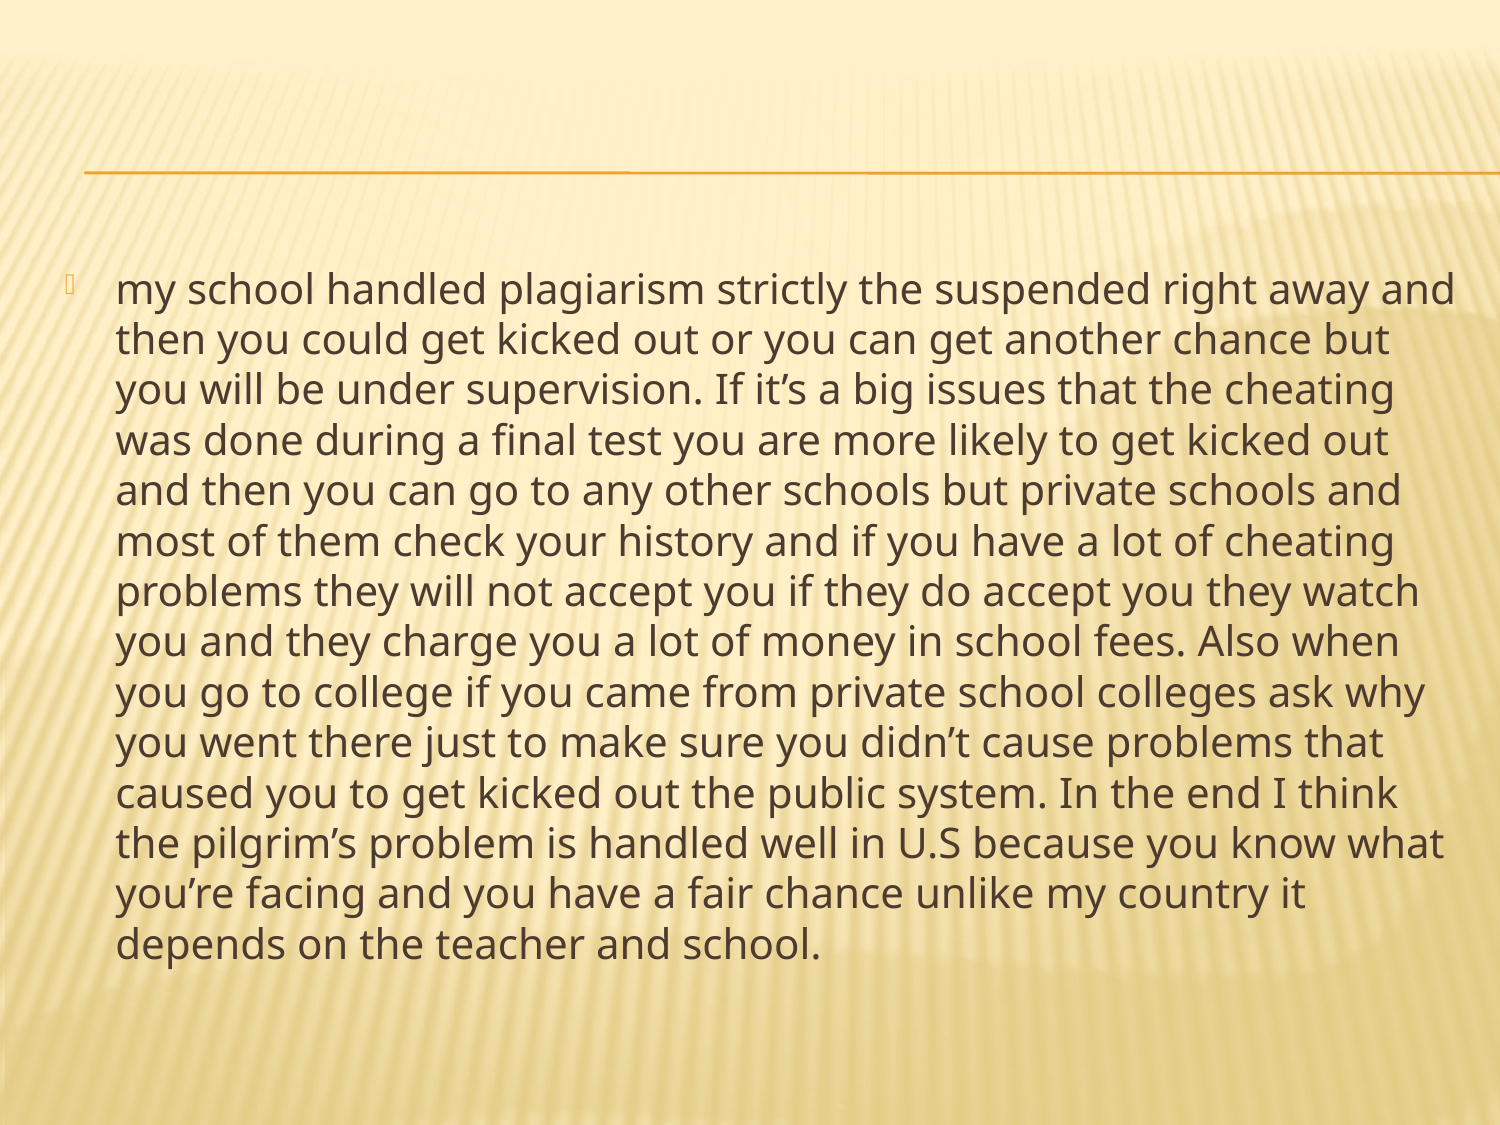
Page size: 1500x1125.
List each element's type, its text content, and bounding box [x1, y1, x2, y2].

list my school handled plagiarism strictly the suspended right away and then you could get kicked out or you can get another chance but you will be under supervision. If it’s a big issues that the cheating was done during a final test you are more likely to get kicked out and then you can go to any other schools but private schools and most of them check your history and if you have a lot of cheating problems they will not accept you if they do accept you they watch you and they charge you a lot of money in school fees. Also when you go to college if you came from private school colleges ask why you went there just to make sure you didn’t cause problems that caused you to get kicked out the public system. In the end I think the pilgrim’s problem is handled well in U.S because you know what you’re facing and you have a fair chance unlike my country it depends on the teacher and school. [50, 254, 1475, 998]
